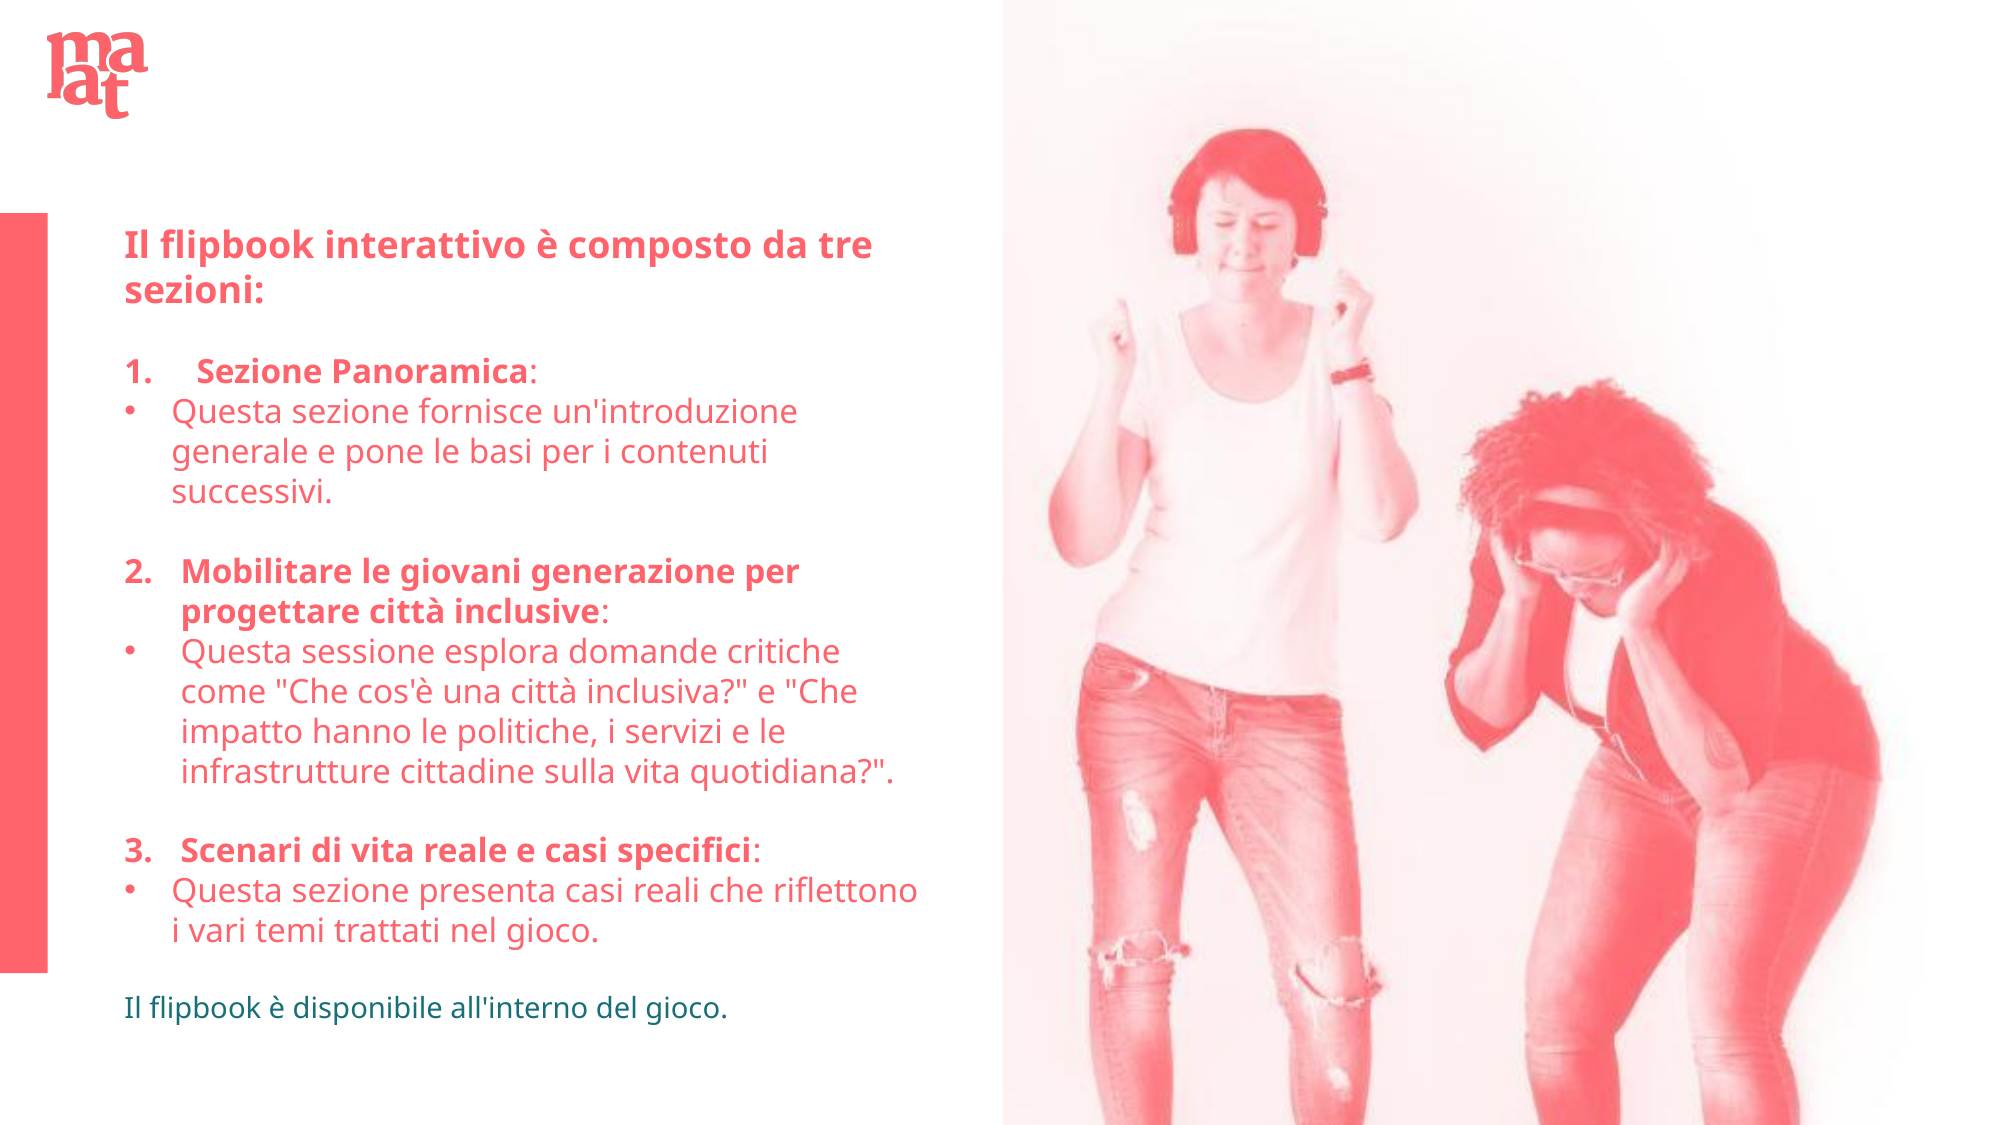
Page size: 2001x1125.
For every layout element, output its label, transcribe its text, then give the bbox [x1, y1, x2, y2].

text_box [0, 213, 48, 974]
text_box Il flipbook interattivo è composto da tre sezioni: Sezione Panoramica: Questa sezione fornisce un'introduzione generale e pone le basi per i contenuti successivi. Mobilitare le giovani generazione per progettare città inclusive: Questa sessione esplora domande critiche come "Che cos'è una città inclusiva?" e "Che impatto hanno le politiche, i servizi e le infrastrutture cittadine sulla vita quotidiana?". Scenari di vita reale e casi specifici: Questa sezione presenta casi reali che riflettono i vari temi trattati nel gioco. Il flipbook è disponibile all'interno del gioco. [109, 213, 941, 1112]
picture [47, 32, 148, 119]
picture [1002, 0, 1927, 1125]
